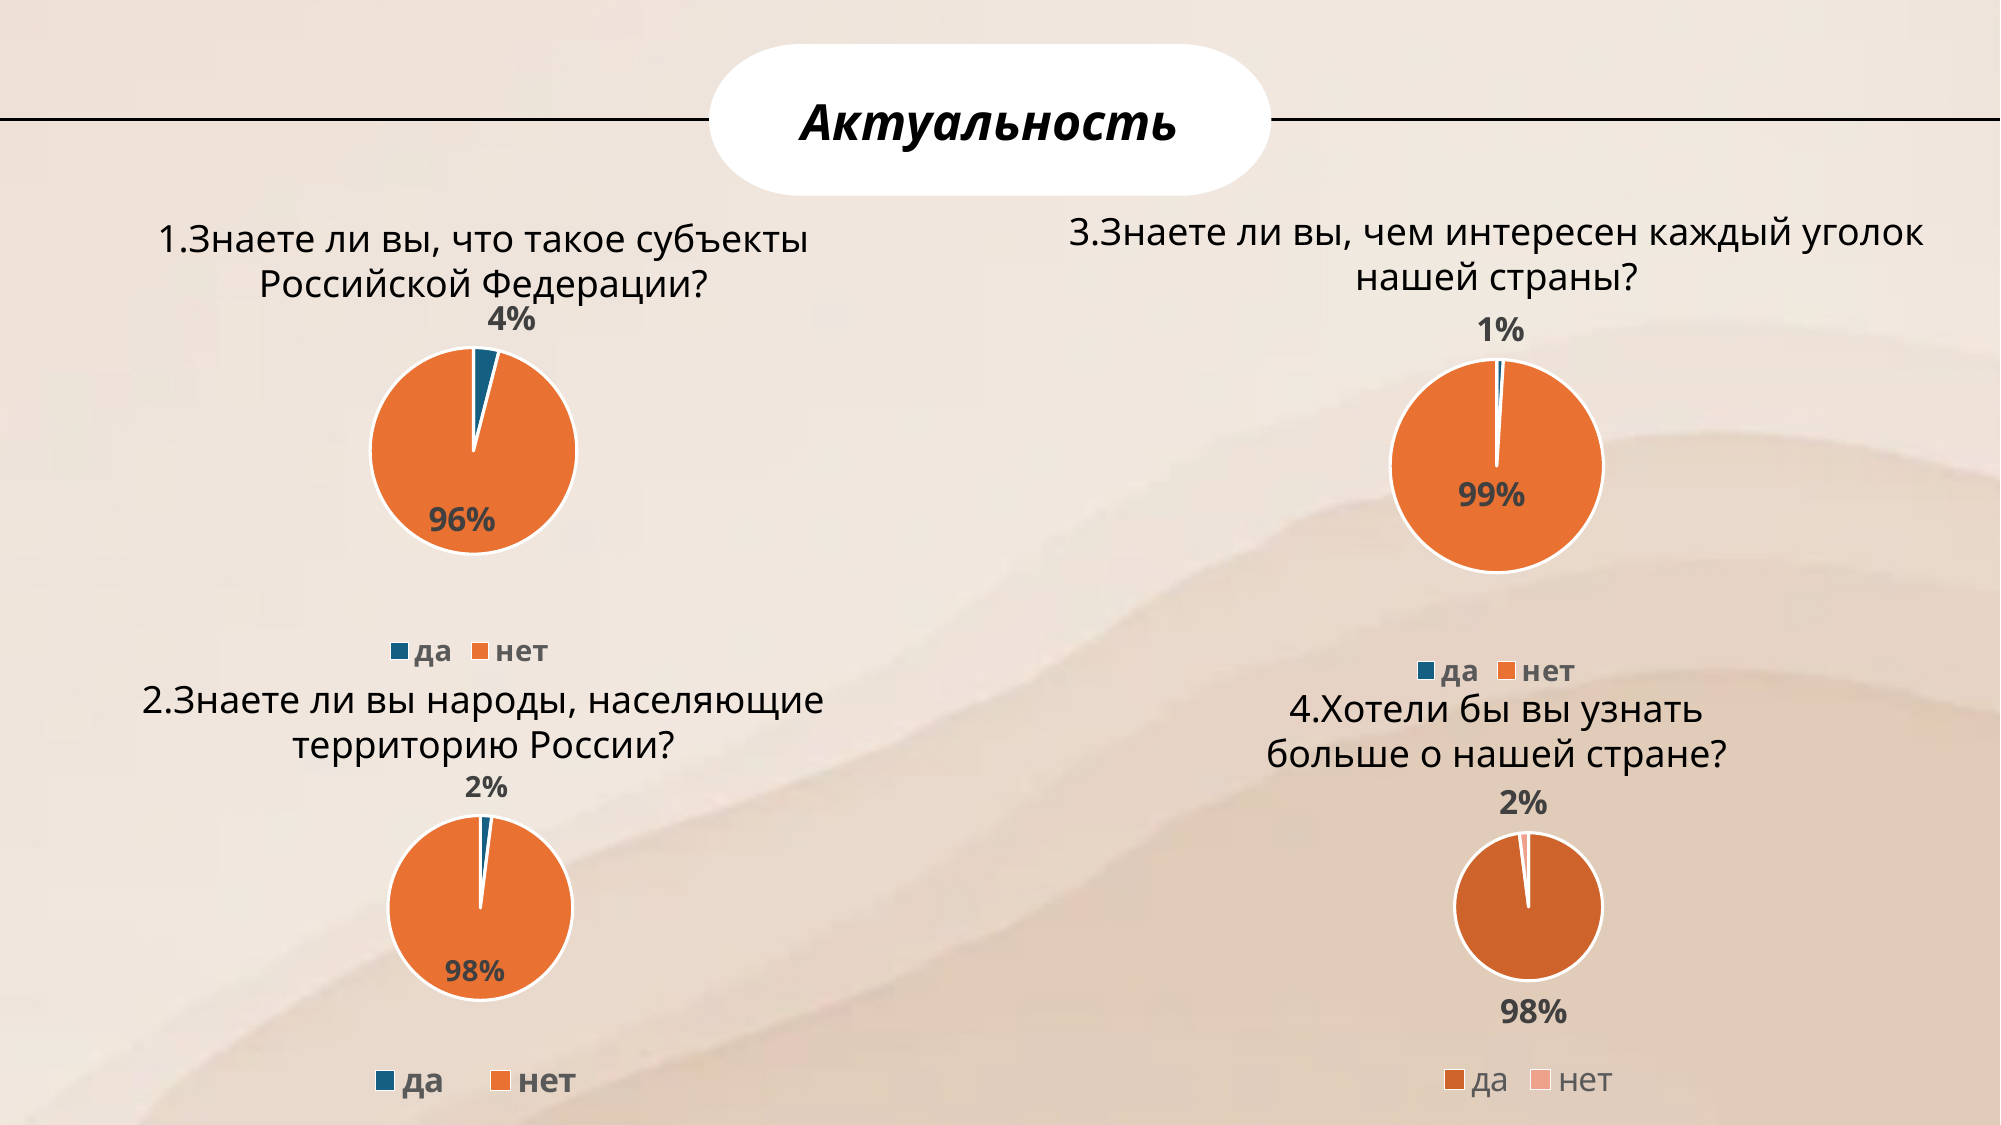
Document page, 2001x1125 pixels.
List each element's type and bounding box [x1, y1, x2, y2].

chart [159, 758, 802, 1125]
chart [93, 287, 848, 678]
chart [1244, 298, 1749, 698]
picture [0, 121, 2000, 1125]
chart [1244, 772, 1813, 1109]
picture [0, 0, 2000, 119]
